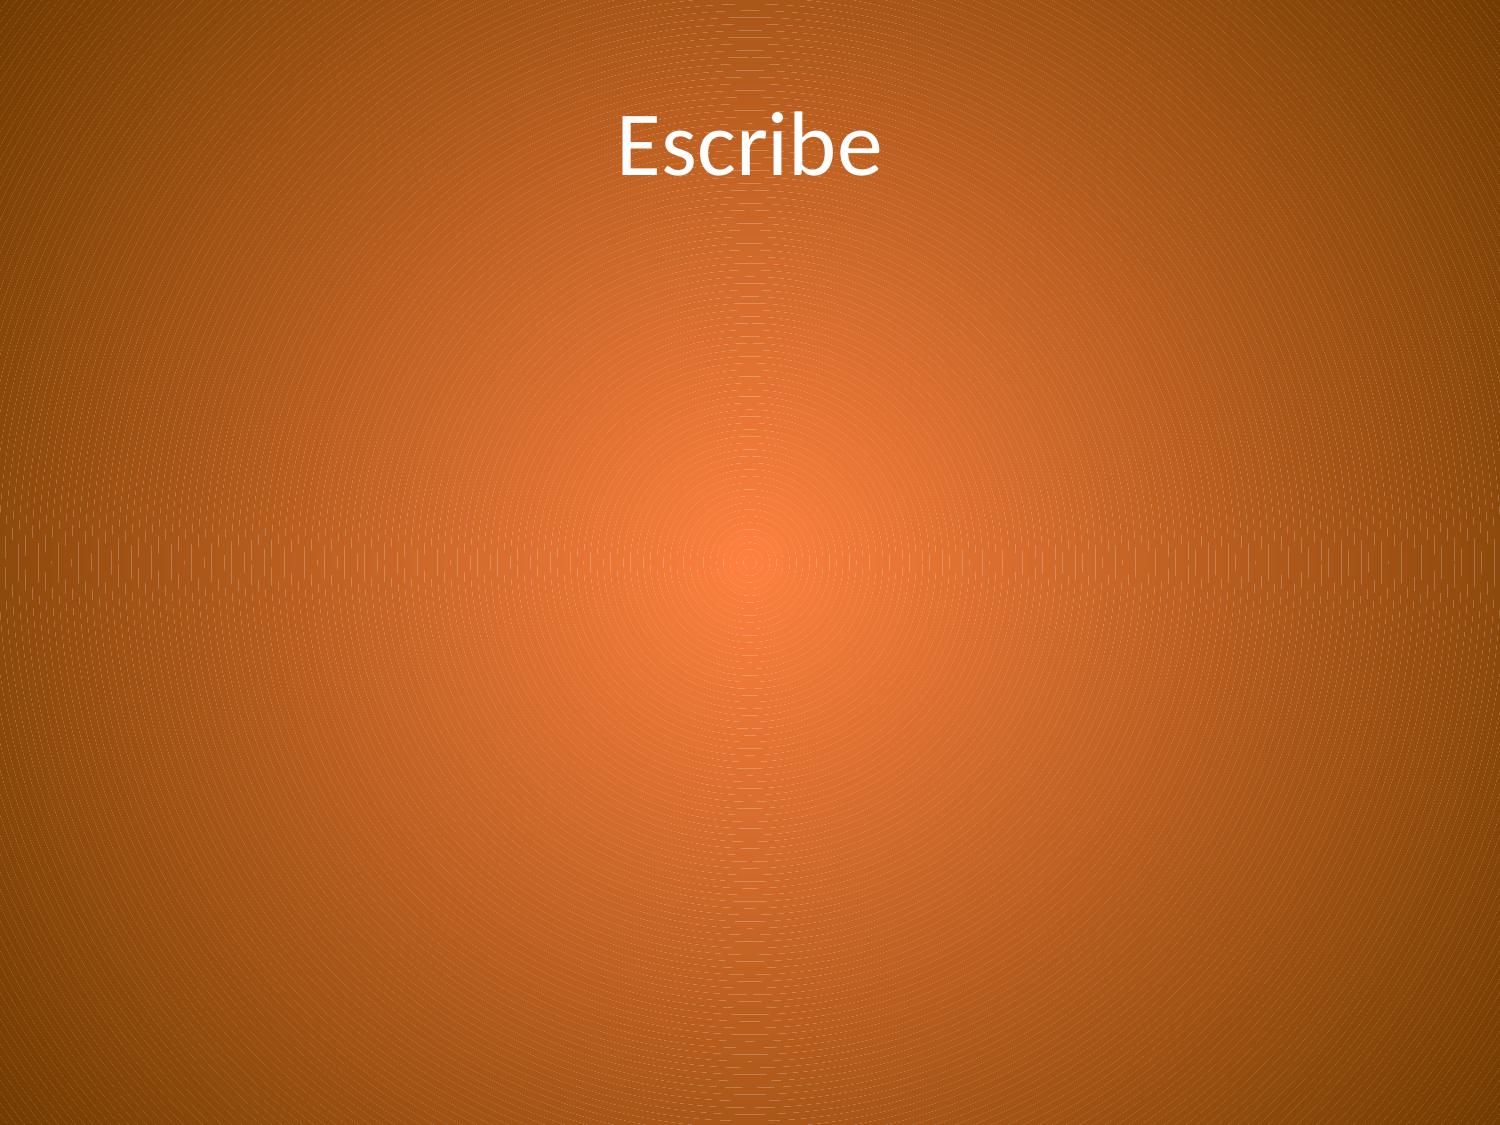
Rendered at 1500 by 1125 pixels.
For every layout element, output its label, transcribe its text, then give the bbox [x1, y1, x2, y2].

title Escribe [75, 45, 1425, 233]
